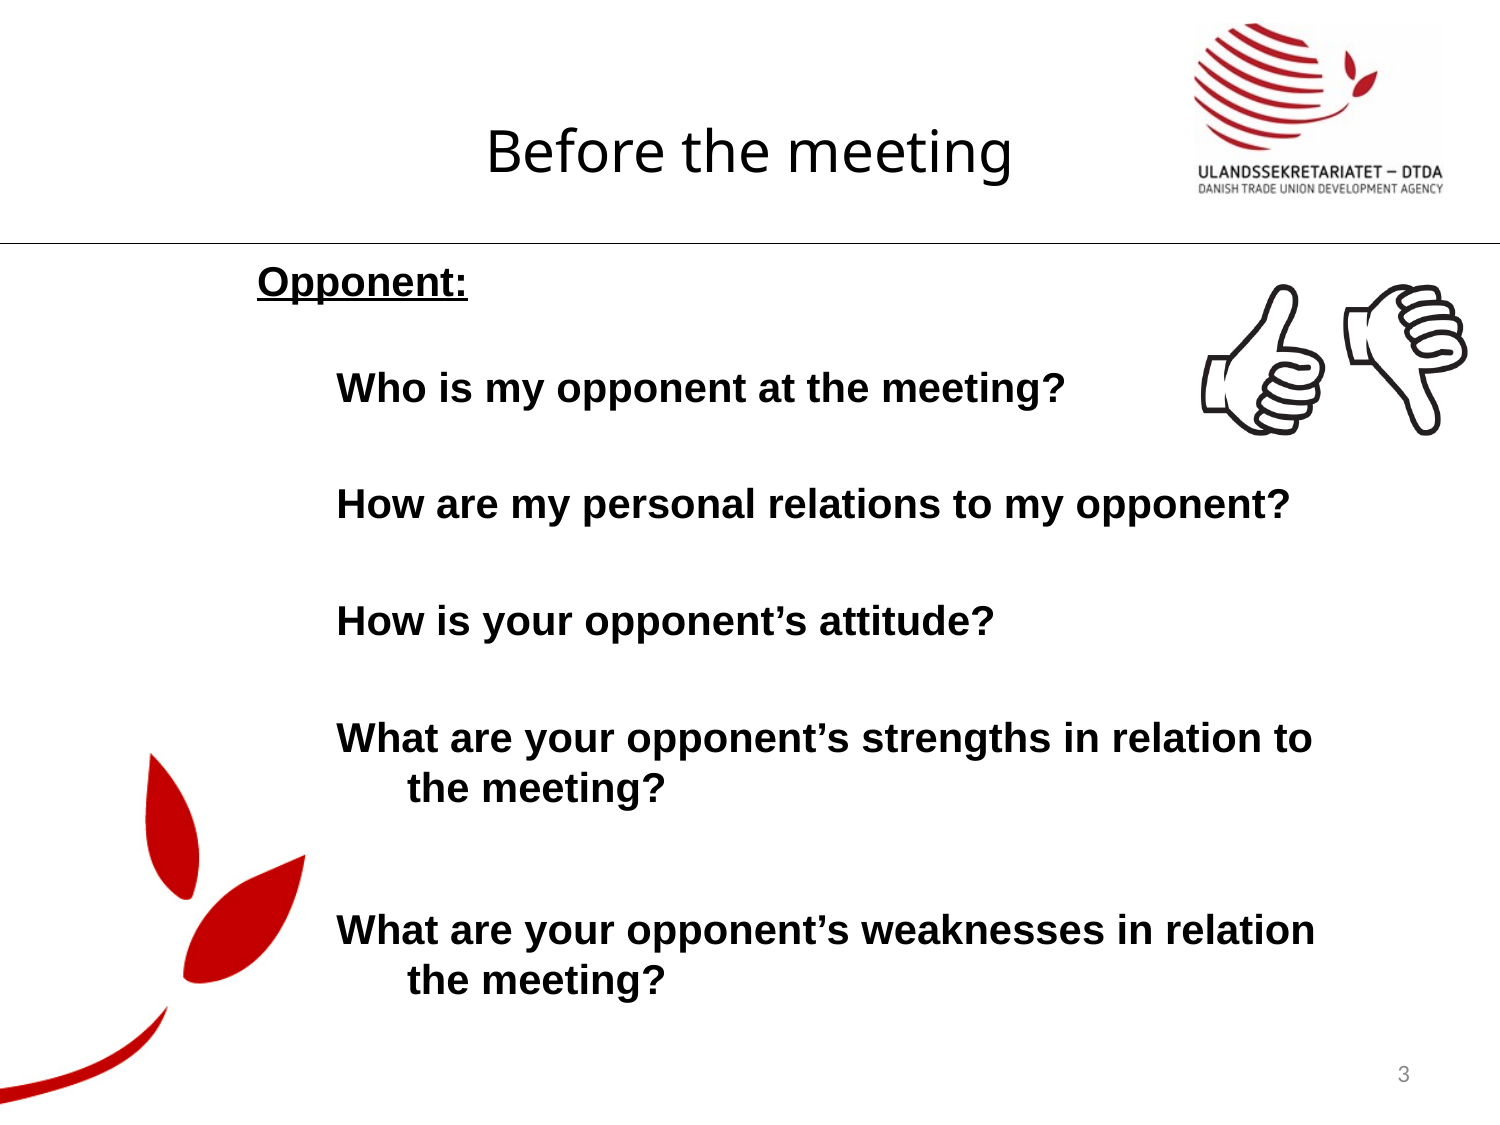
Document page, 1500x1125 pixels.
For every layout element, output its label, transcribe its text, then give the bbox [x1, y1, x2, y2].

slide_number 3 [1074, 1042, 1425, 1103]
picture [1194, 22, 1444, 194]
title Before the meeting [112, 54, 1388, 242]
picture [1198, 249, 1471, 457]
picture [0, 751, 313, 1125]
subtitle Opponent: Who is my opponent at the meeting? How are my personal relations to my opponent? How is your opponent’s attitude? What are your opponent’s strengths in relation to the meeting? What are your opponent’s weaknesses in relation to the meeting? [241, 256, 1377, 682]
